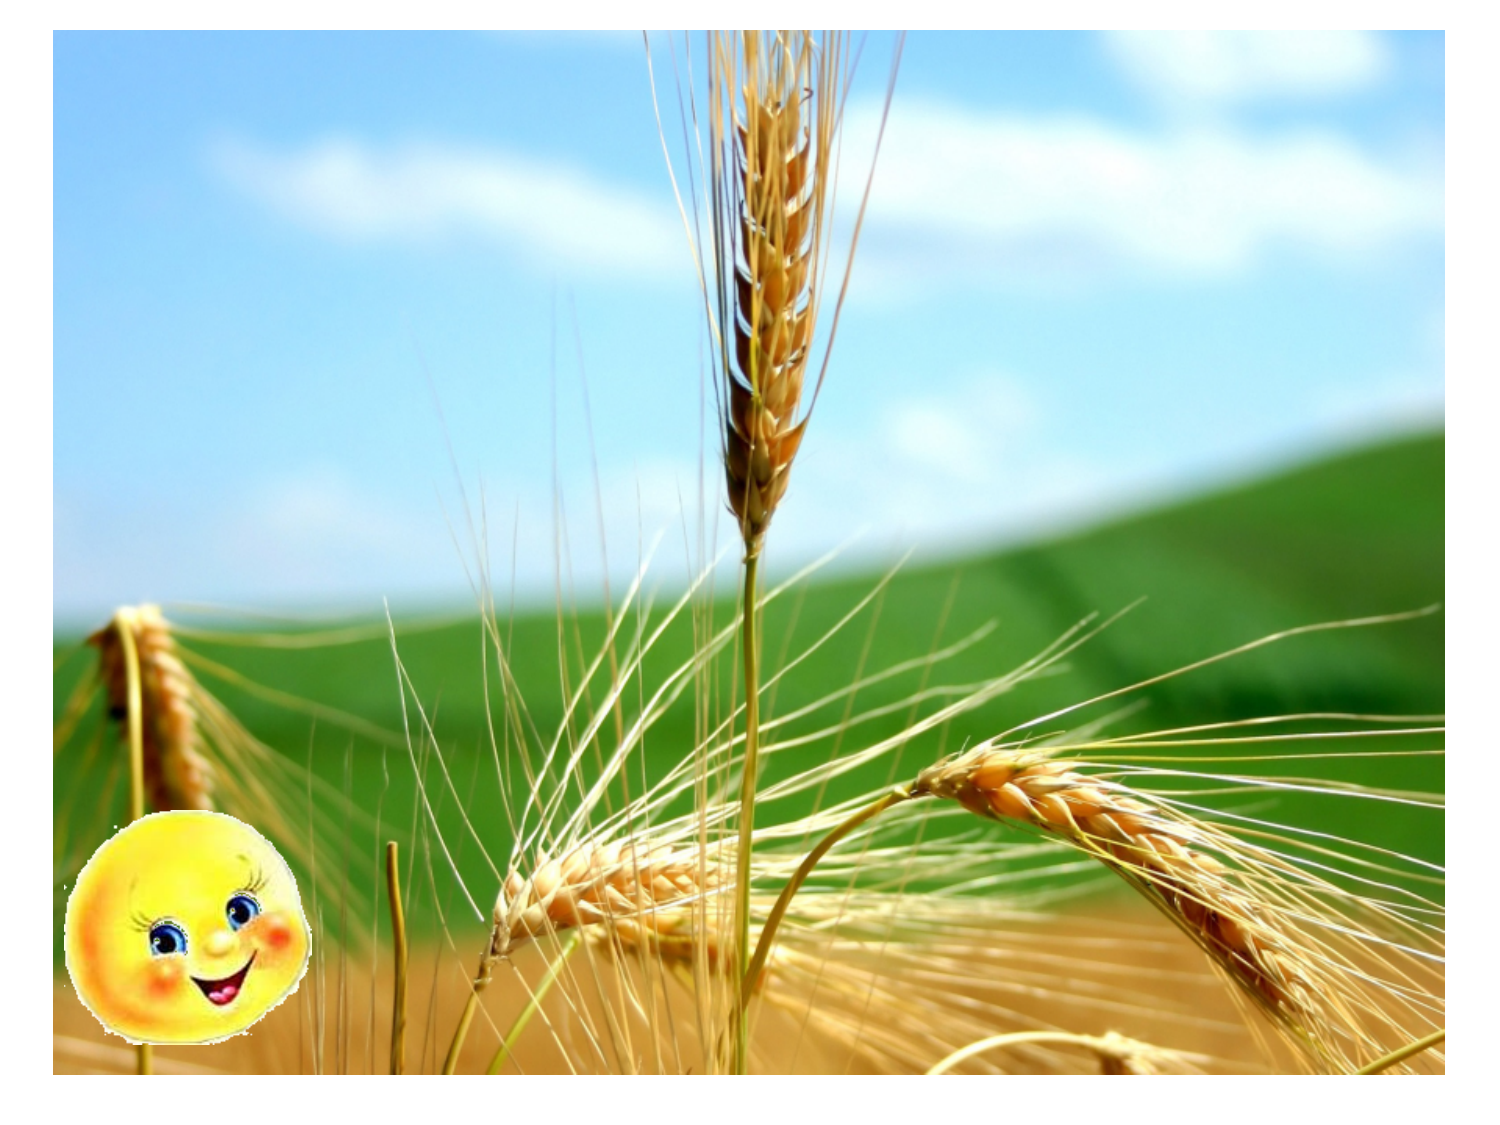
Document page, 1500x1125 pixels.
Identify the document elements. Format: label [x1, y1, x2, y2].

picture [52, 30, 1446, 1075]
